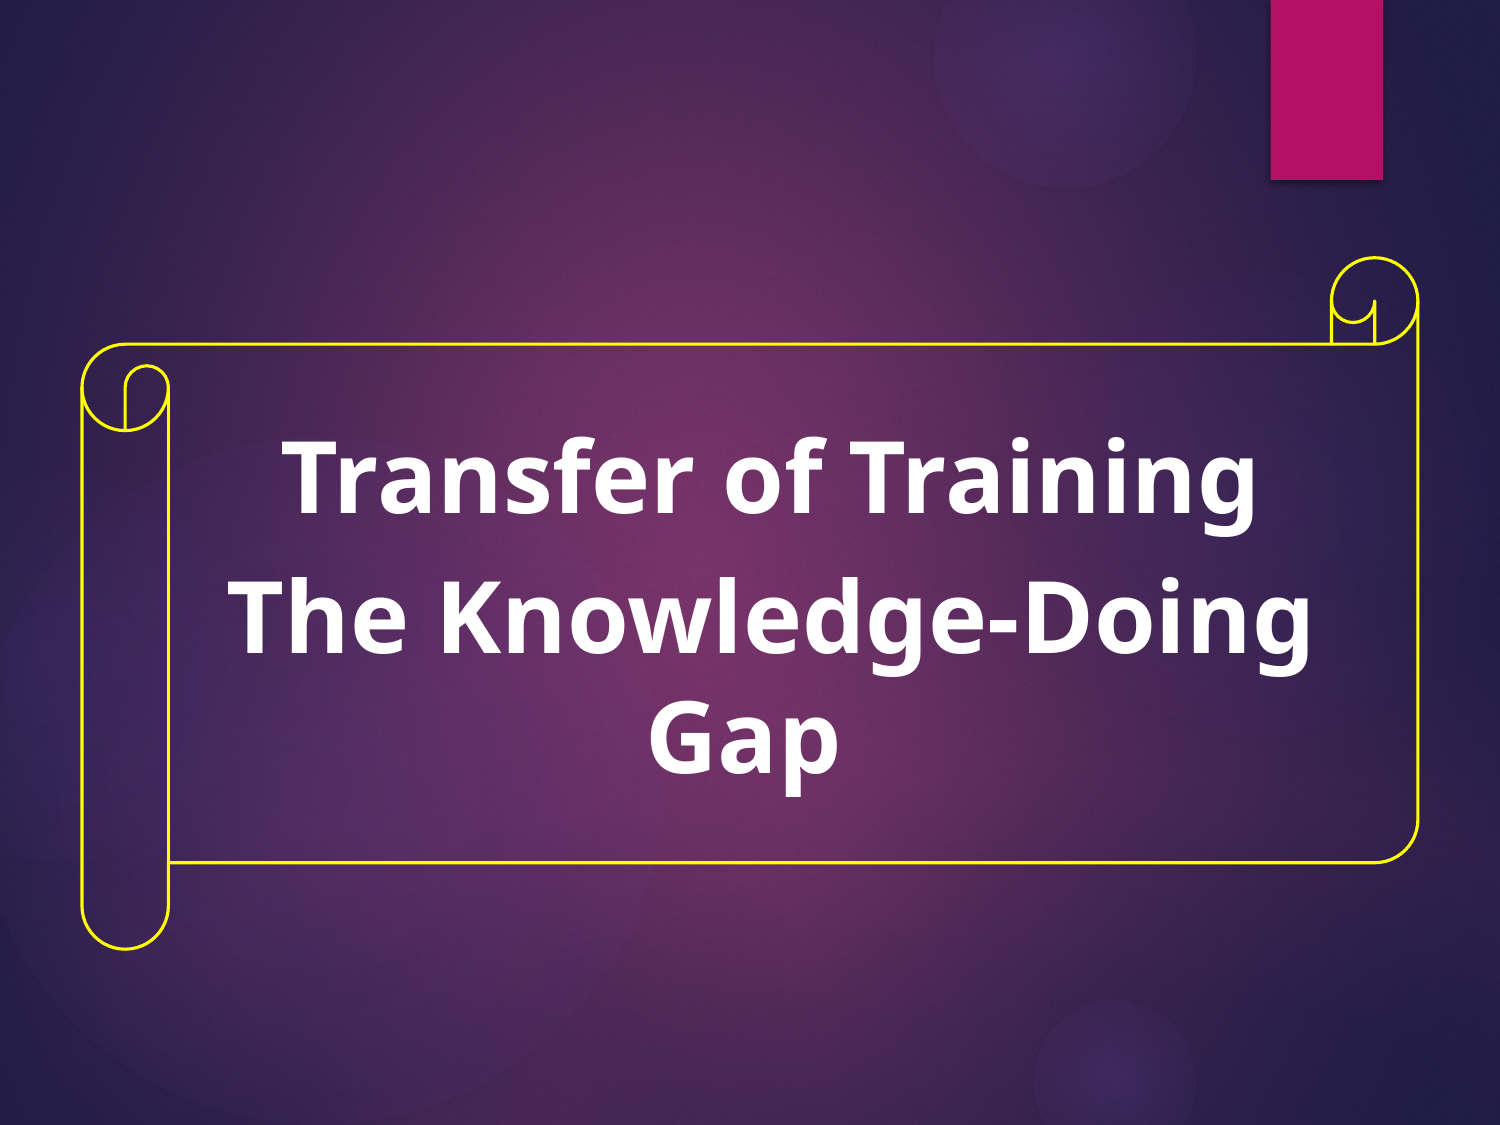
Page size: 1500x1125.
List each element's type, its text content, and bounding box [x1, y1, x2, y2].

text_box Transfer of Training The Knowledge-Doing Gap [80, 256, 1420, 951]
